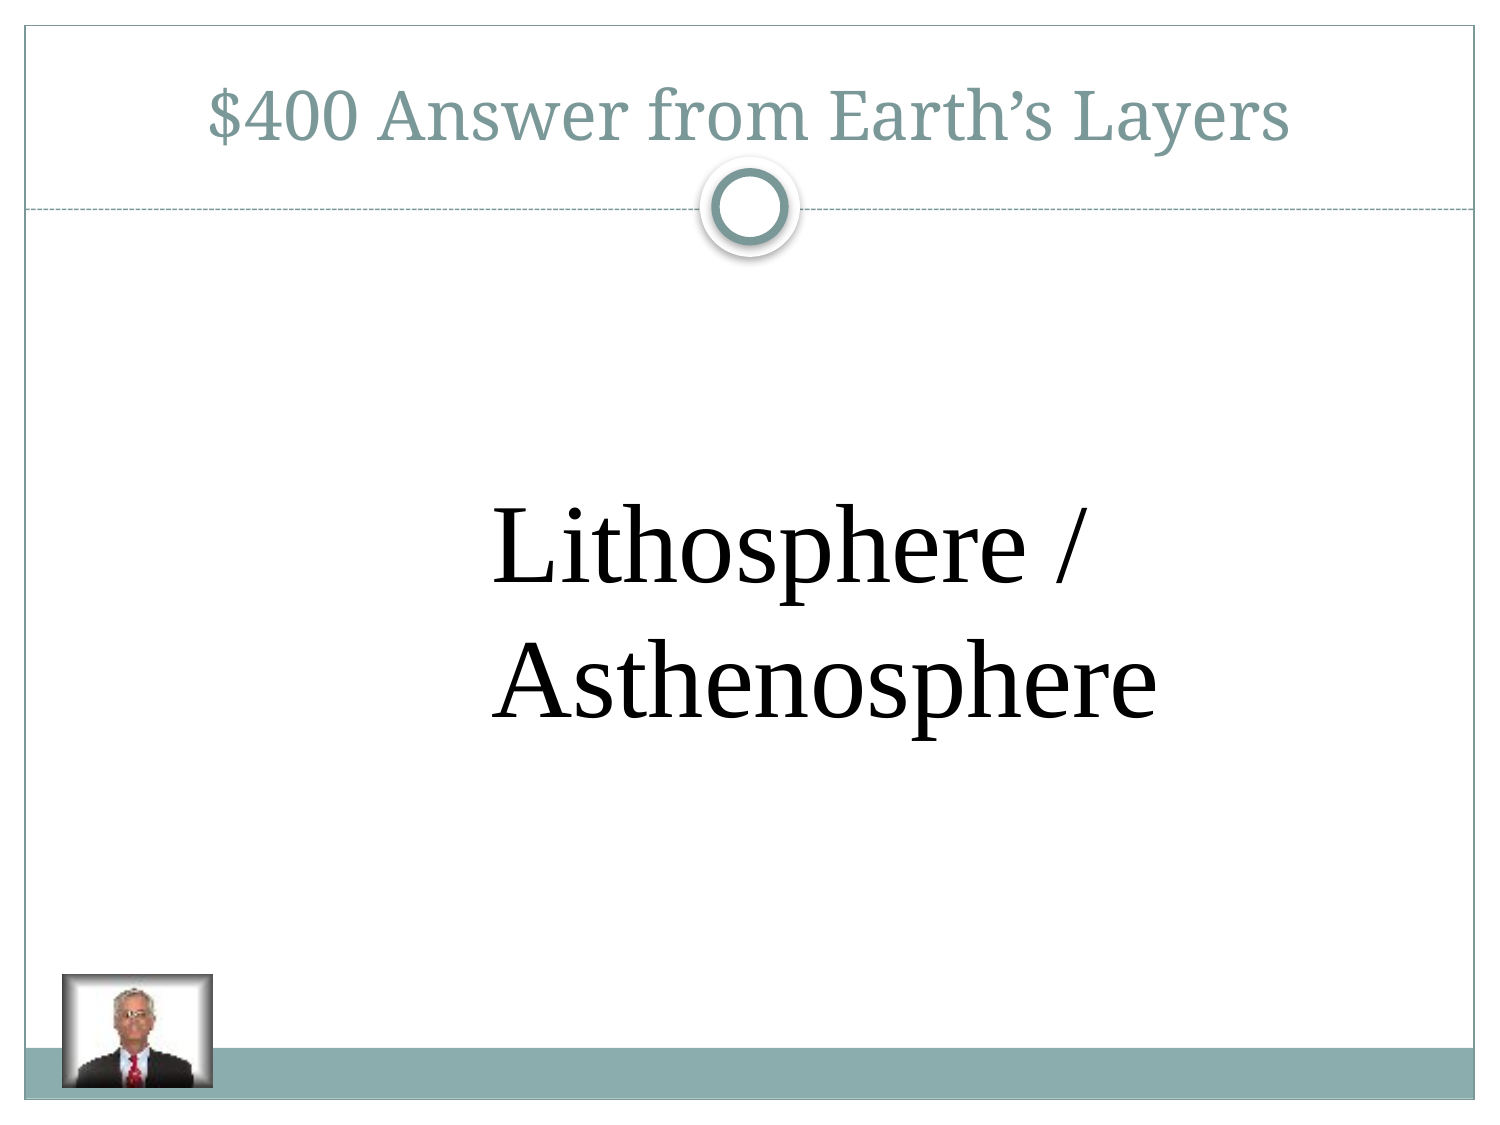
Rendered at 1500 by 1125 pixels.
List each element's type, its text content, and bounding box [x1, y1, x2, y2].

text_box Lithosphere / Asthenosphere [476, 462, 1204, 748]
picture [62, 974, 213, 1088]
title $400 Answer from Earth’s Layers [49, 37, 1450, 162]
